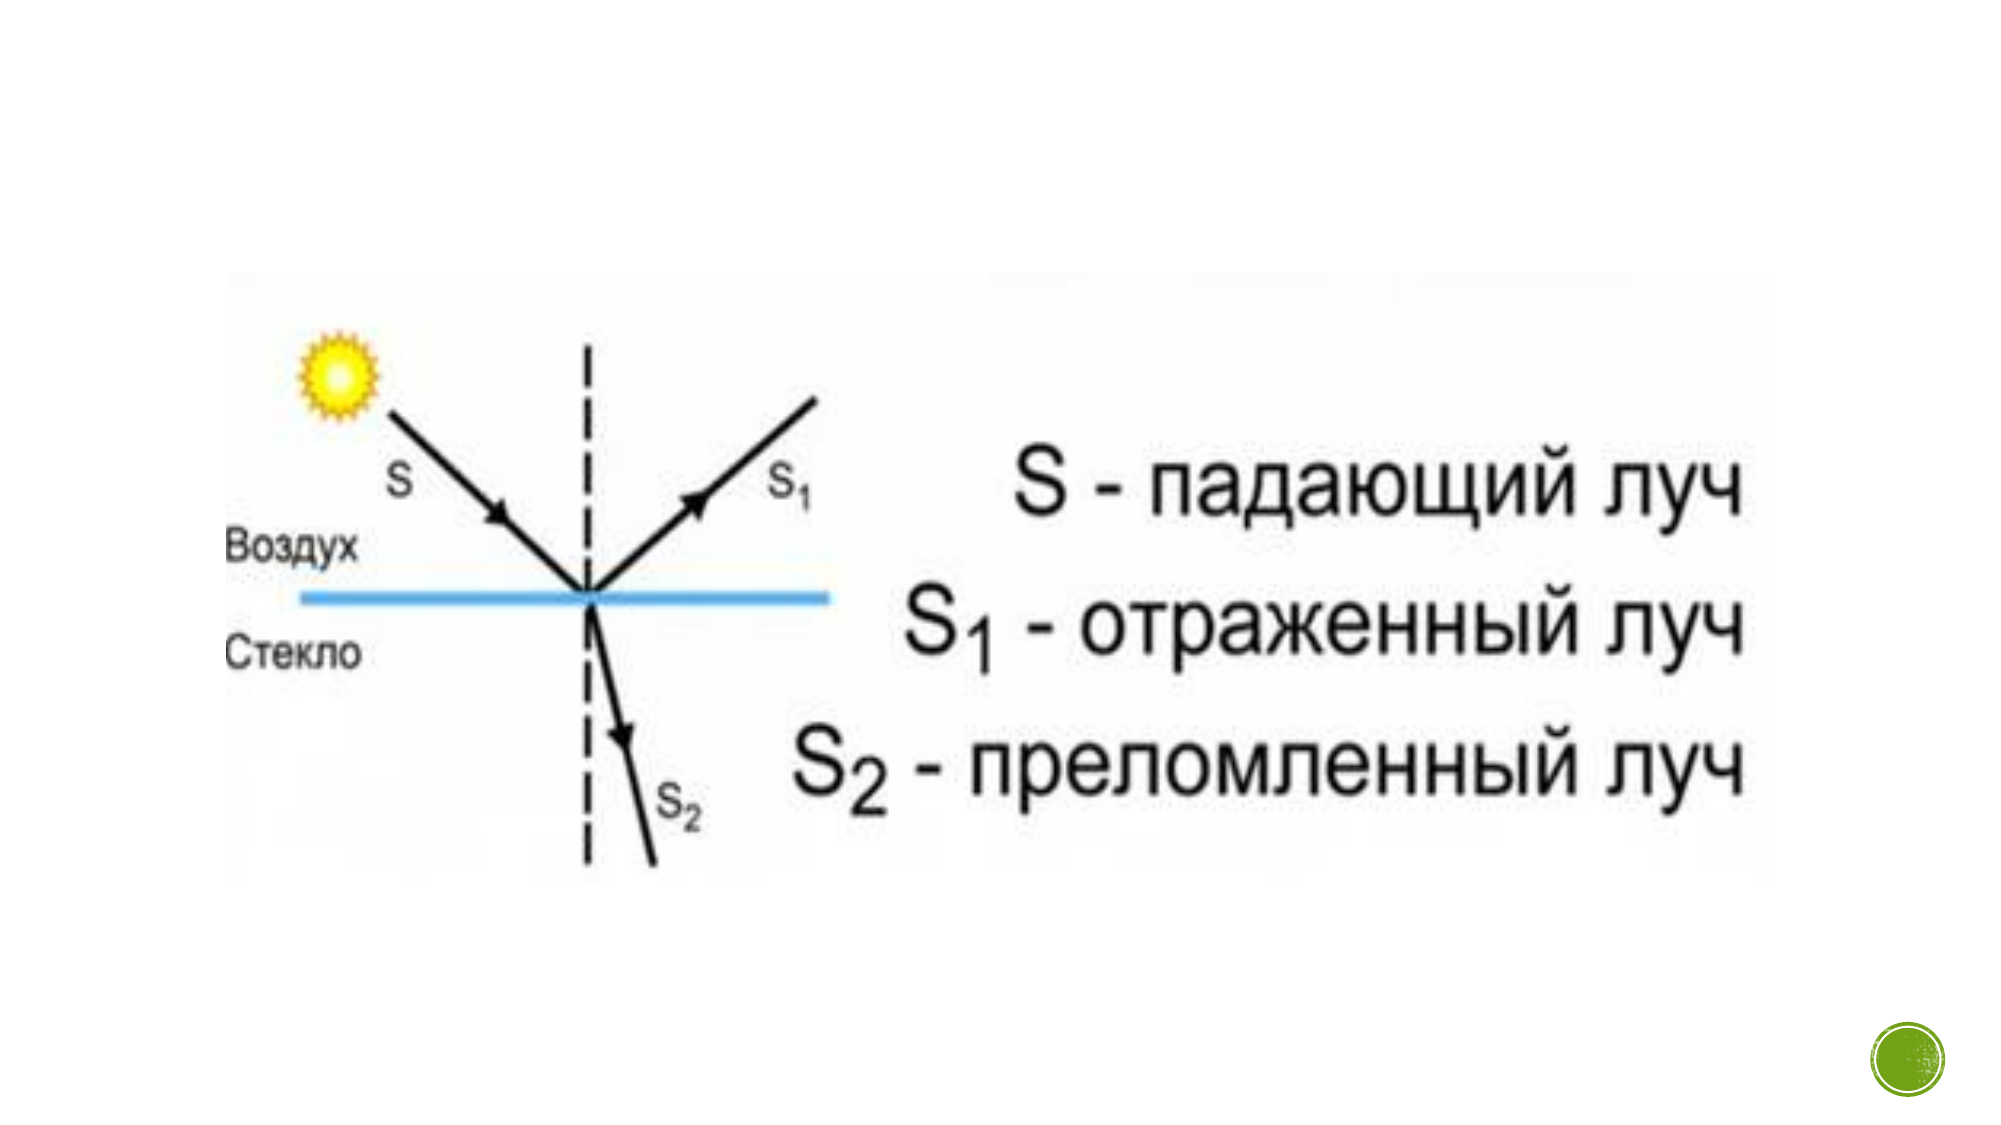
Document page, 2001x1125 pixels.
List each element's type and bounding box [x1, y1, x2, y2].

list [227, 274, 1774, 882]
